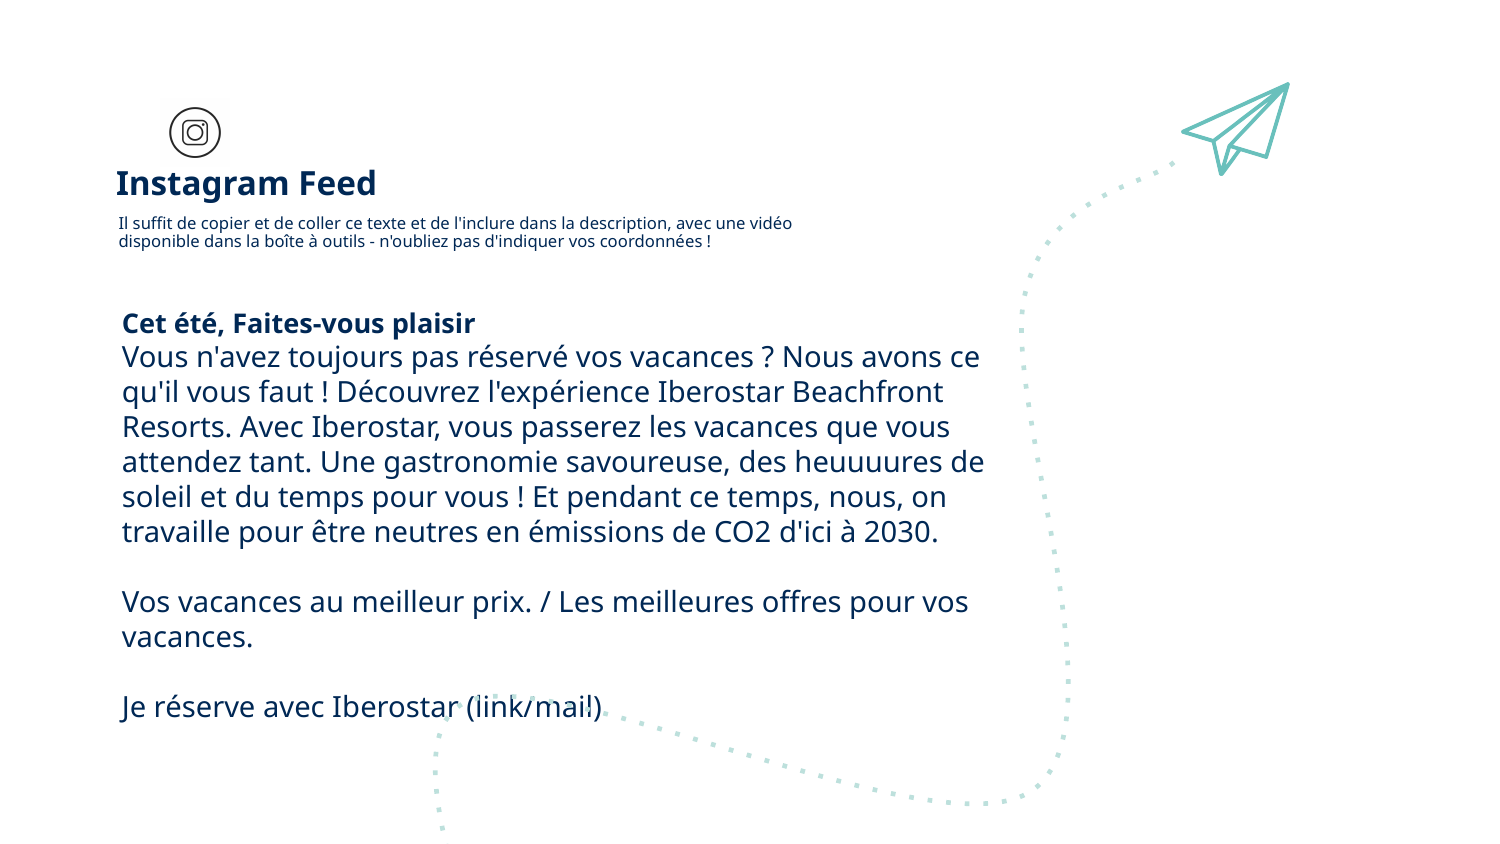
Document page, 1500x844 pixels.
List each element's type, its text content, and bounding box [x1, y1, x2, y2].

picture [160, 97, 230, 167]
text_box Cet été, Faites-vous plaisir Vous n'avez toujours pas réservé vos vacances ? Nous avons ce qu'il vous faut ! Découvrez l'expérience Iberostar Beachfront Resorts. Avec Iberostar, vous passerez les vacances que vous attendez tant. Une gastronomie savoureuse, des heuuuures de soleil et du temps pour vous ! Et pendant ce temps, nous, on travaille pour être neutres en émissions de CO2 d'ici à 2030. Vos vacances au meilleur prix. / Les meilleures offres pour vos vacances. Je réserve avec Iberostar (link/mail) [121, 306, 993, 754]
text_box Instagram Feed [116, 166, 775, 200]
picture [1181, 82, 1291, 176]
text_box [435, 162, 1174, 844]
text_box Il suffit de copier et de coller ce texte et de l'inclure dans la description, avec une vidéo disponible dans la boîte à outils - n'oubliez pas d'indiquer vos coordonnées ! [103, 200, 888, 251]
